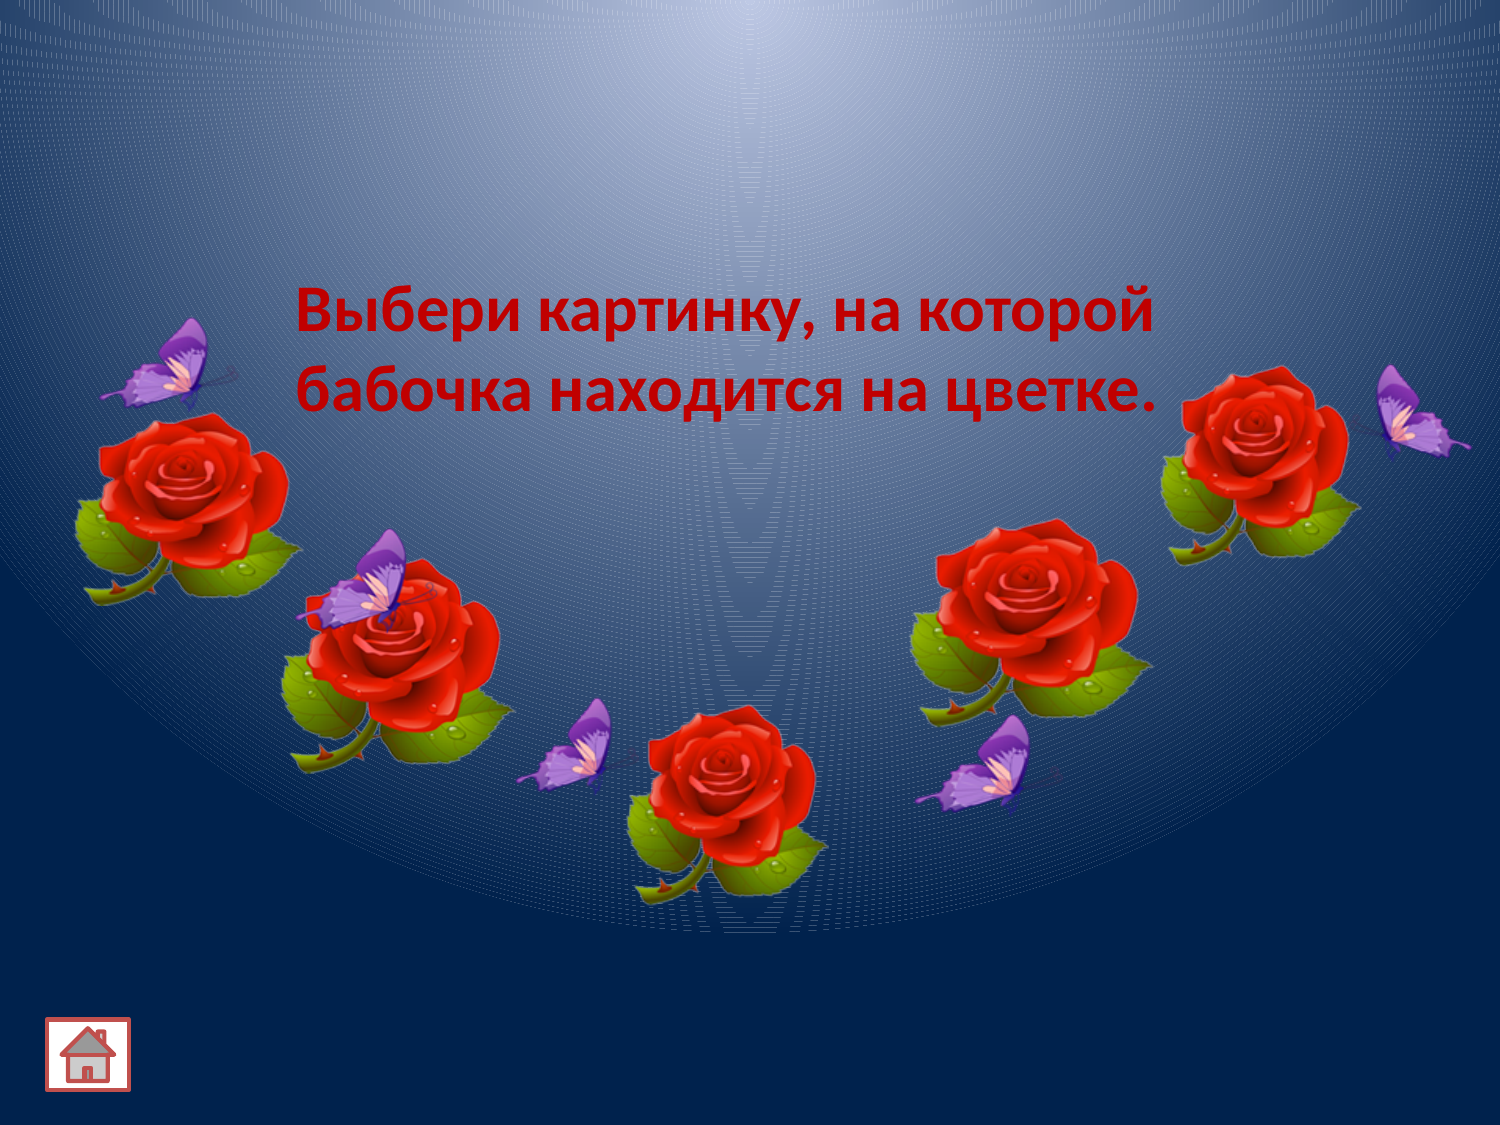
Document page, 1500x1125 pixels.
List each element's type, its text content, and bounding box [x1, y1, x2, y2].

text_box [45, 1017, 131, 1092]
text_box Выбери картинку, на которой бабочка находится на цветке. [281, 257, 1184, 433]
picture [34, 292, 829, 958]
picture [878, 304, 1473, 817]
